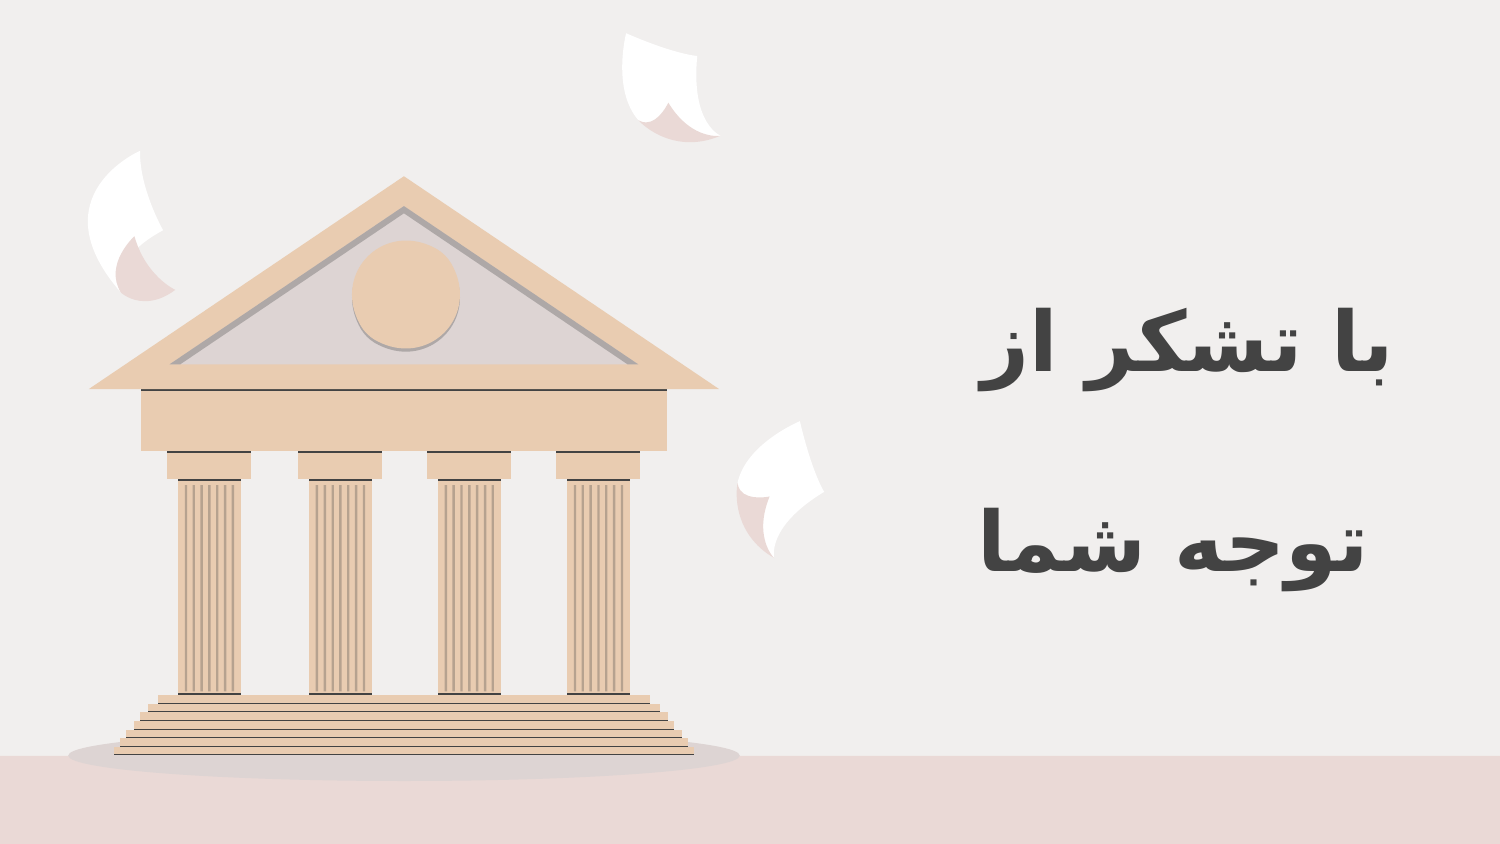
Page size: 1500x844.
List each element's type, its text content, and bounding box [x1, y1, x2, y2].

text_box با تشکر از توجه شما [893, 180, 1454, 596]
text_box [36, 32, 857, 782]
